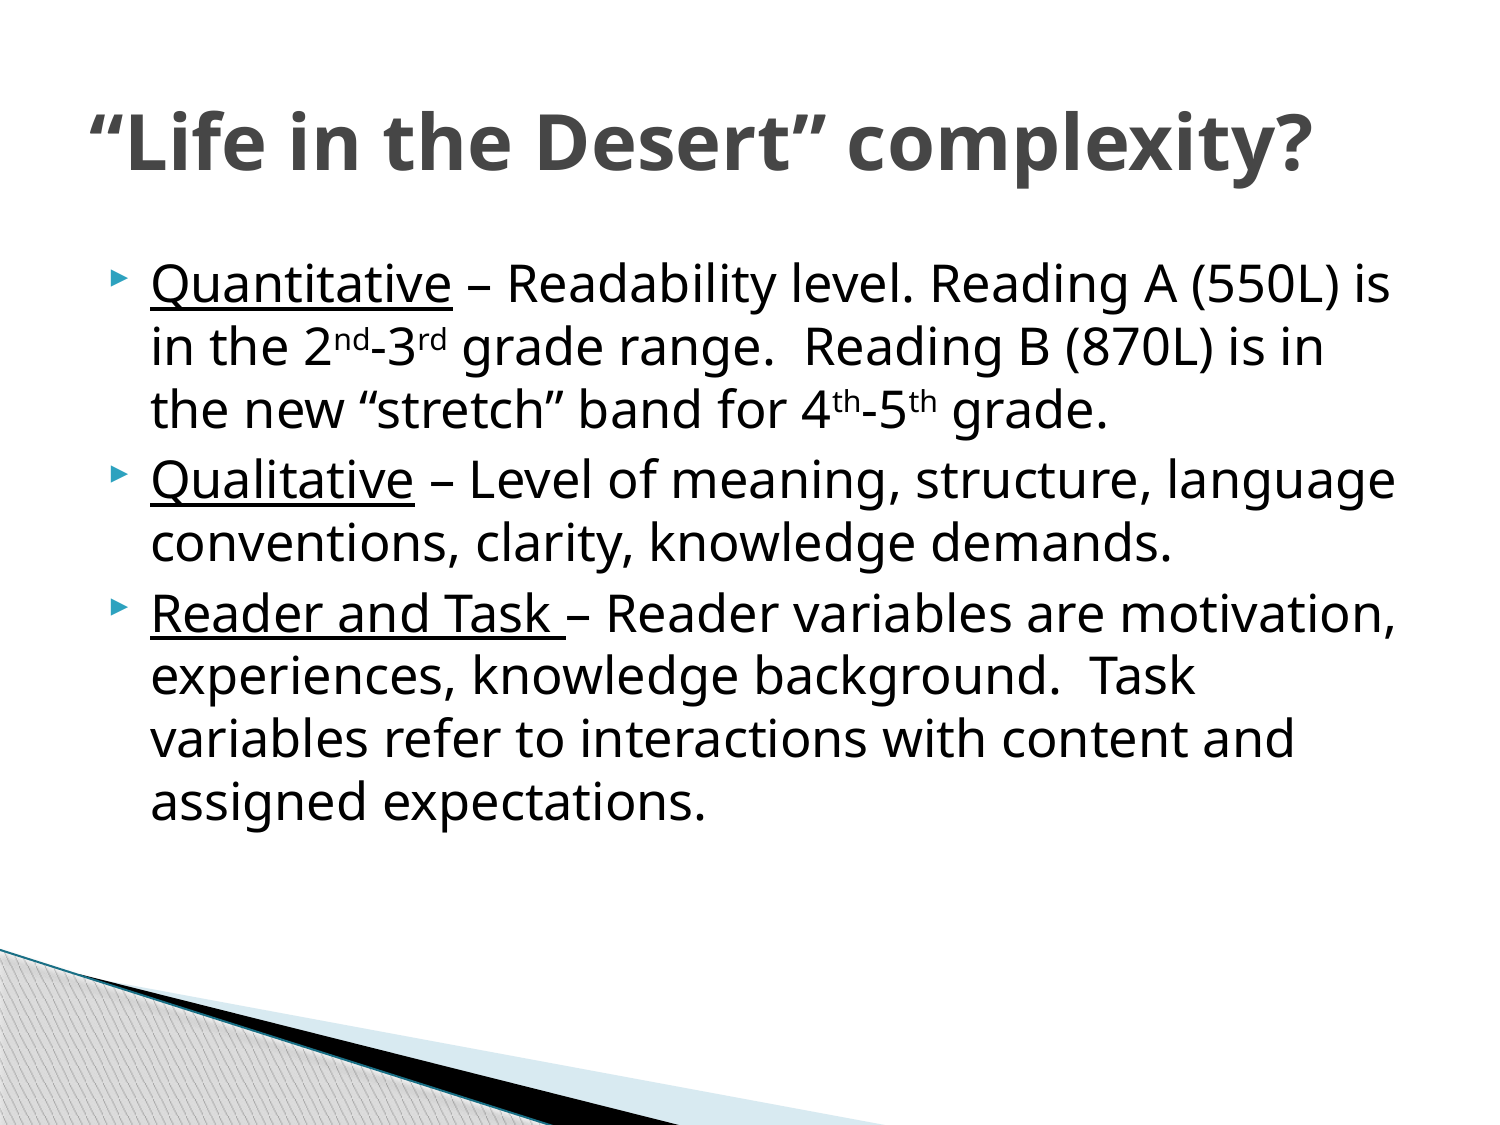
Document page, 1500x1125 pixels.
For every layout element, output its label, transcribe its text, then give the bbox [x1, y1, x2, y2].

list Quantitative – Readability level. Reading A (550L) is in the 2nd-3rd grade range. Reading B (870L) is in the new “stretch” band for 4th-5th grade. Qualitative – Level of meaning, structure, language conventions, clarity, knowledge demands. Reader and Task – Reader variables are motivation, experiences, knowledge background. Task variables refer to interactions with content and assigned expectations. [75, 243, 1425, 986]
title “Life in the Desert” complexity? [75, 45, 1425, 233]
